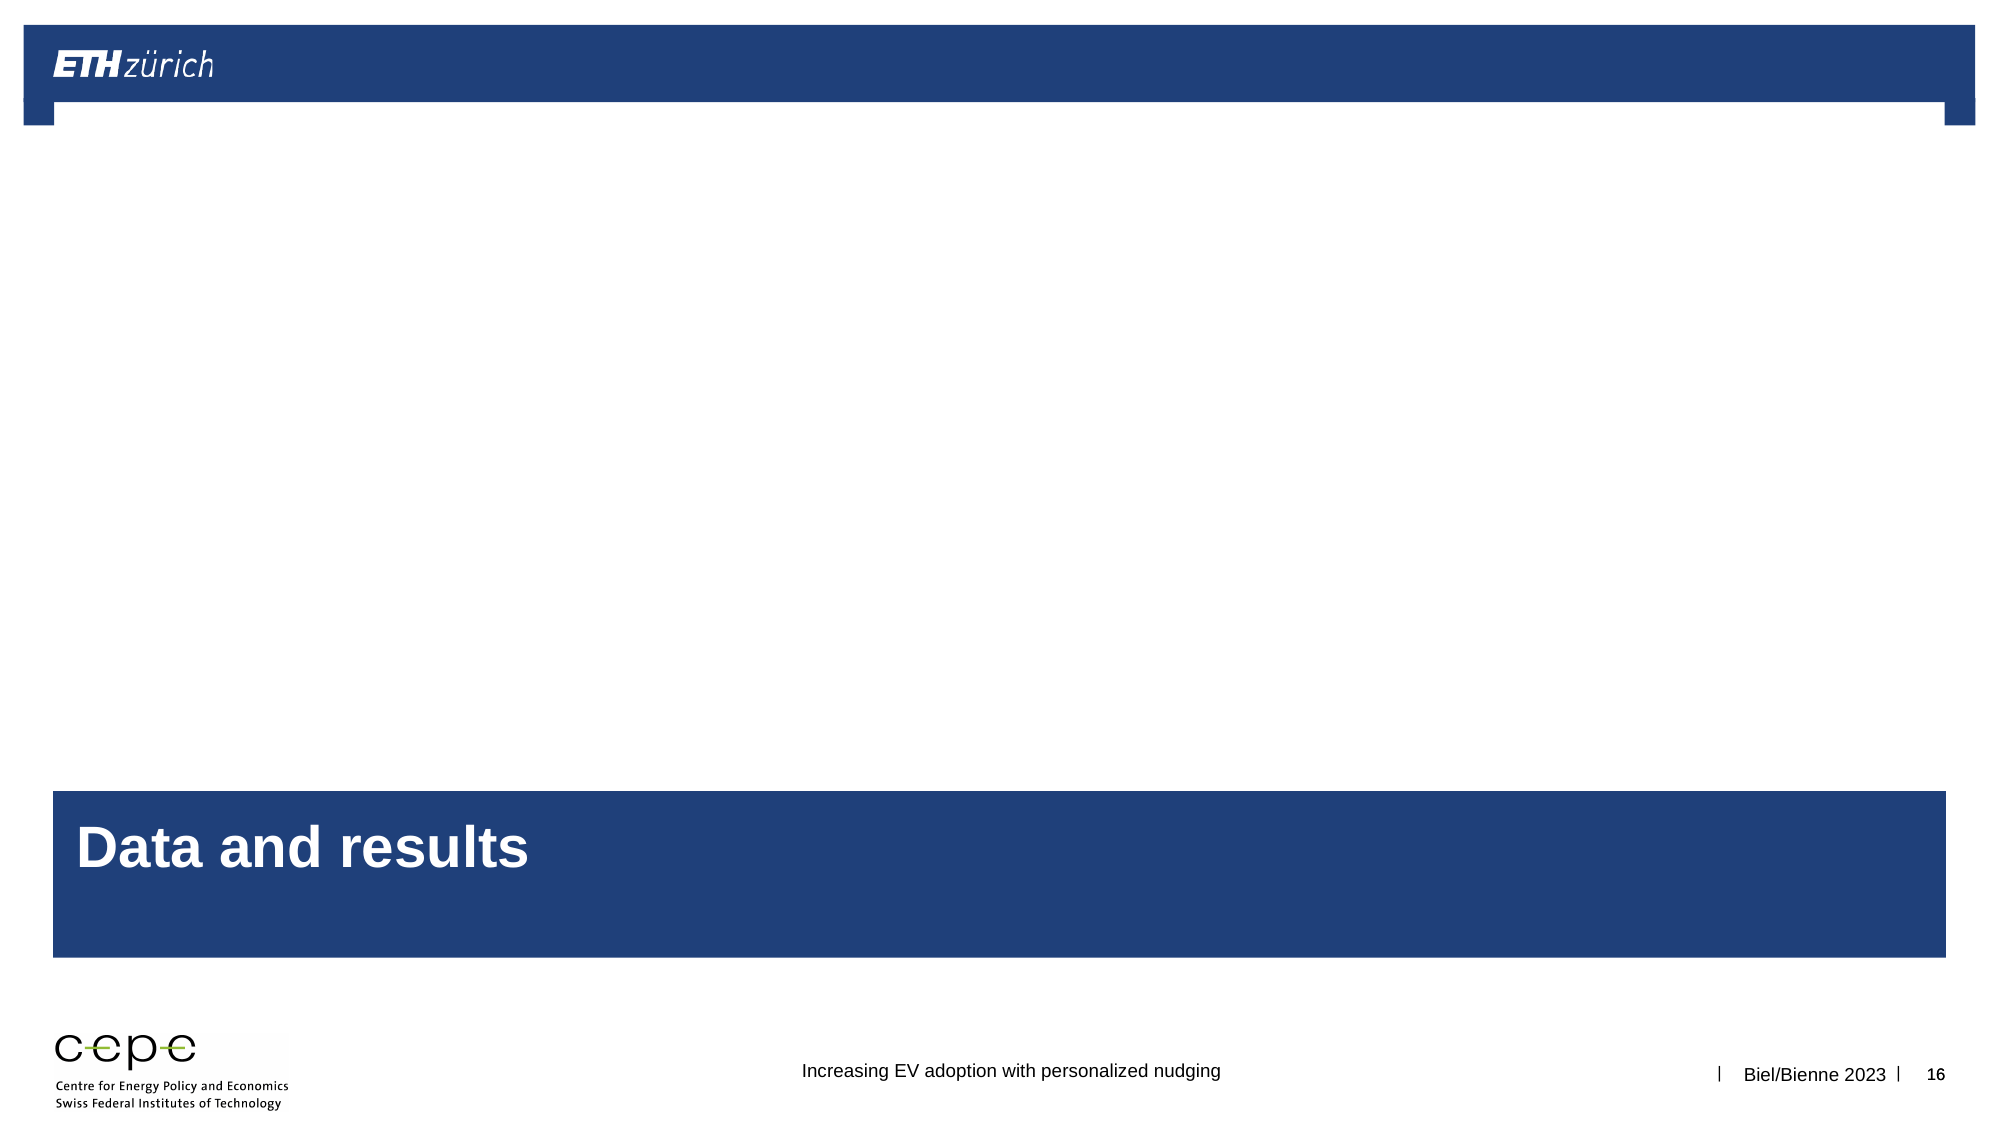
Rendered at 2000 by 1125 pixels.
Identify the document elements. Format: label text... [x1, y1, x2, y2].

title Data and results [53, 801, 1946, 958]
text_box Increasing EV adoption with personalized nudging [787, 1051, 1709, 1125]
text_box Biel/Bienne 2023 [1728, 1054, 1906, 1125]
picture [54, 1033, 289, 1112]
text_box 16 [1906, 1034, 1966, 1112]
picture [52, 101, 1947, 792]
